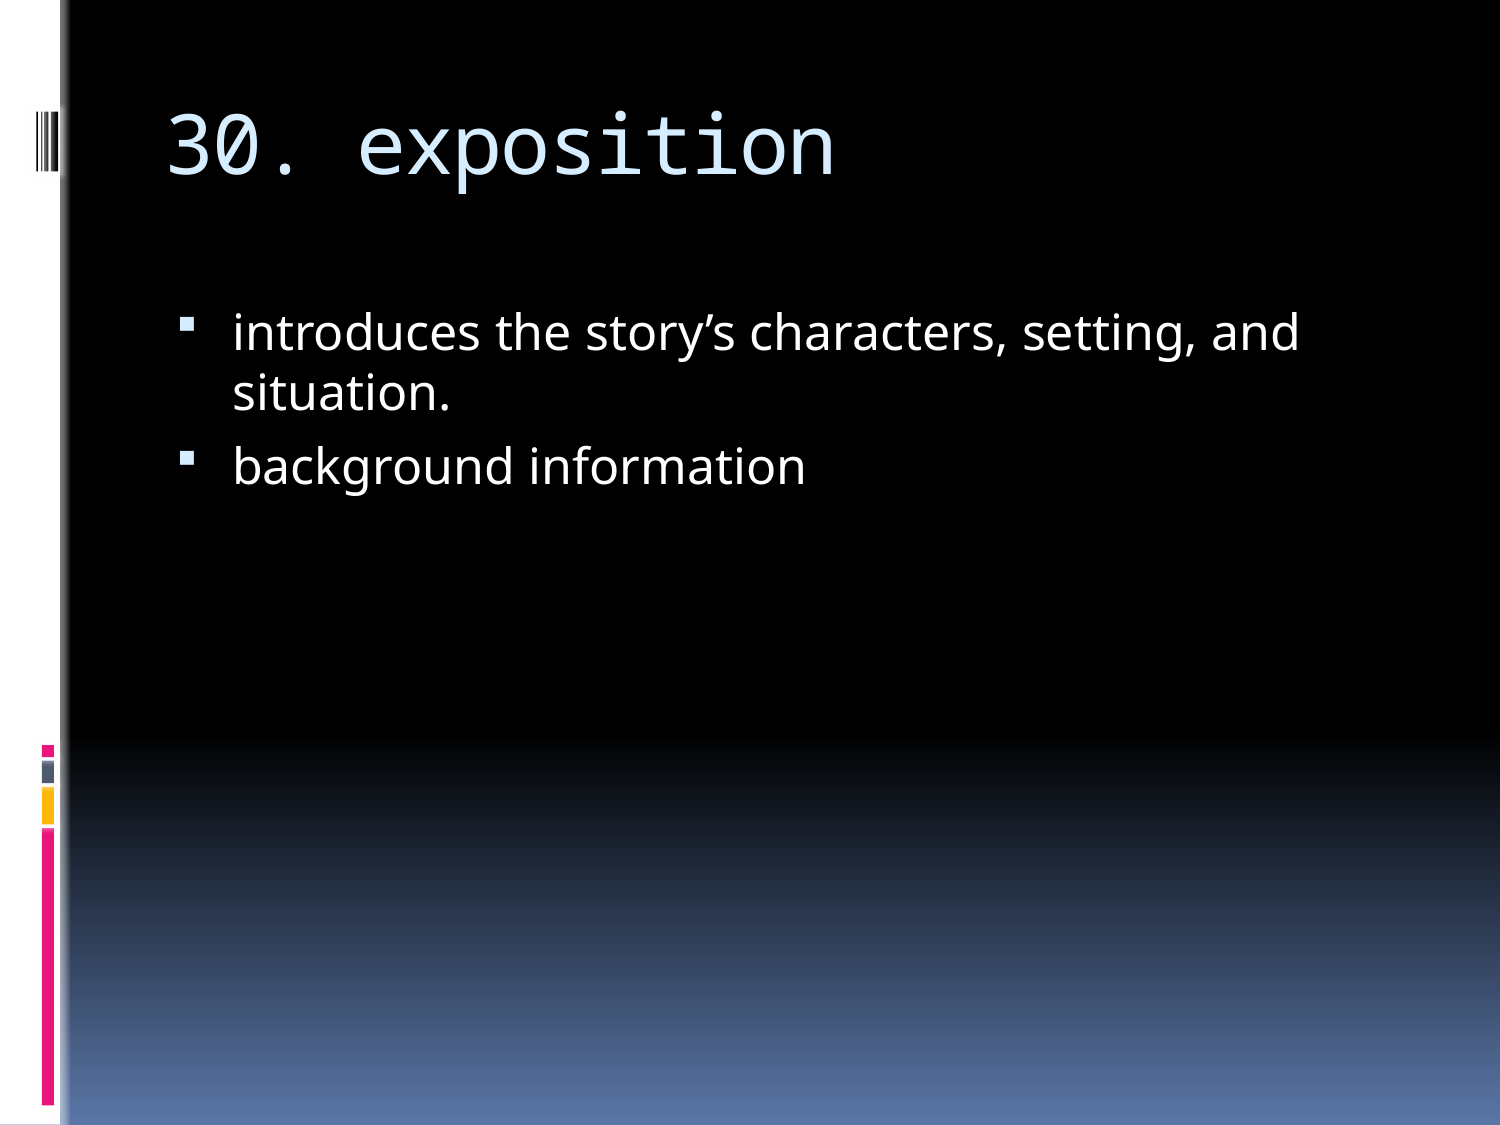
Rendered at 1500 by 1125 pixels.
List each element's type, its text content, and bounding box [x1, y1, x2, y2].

title 30. exposition [150, 83, 1425, 234]
list introduces the story’s characters, setting, and situation. background information [150, 292, 1425, 1043]
